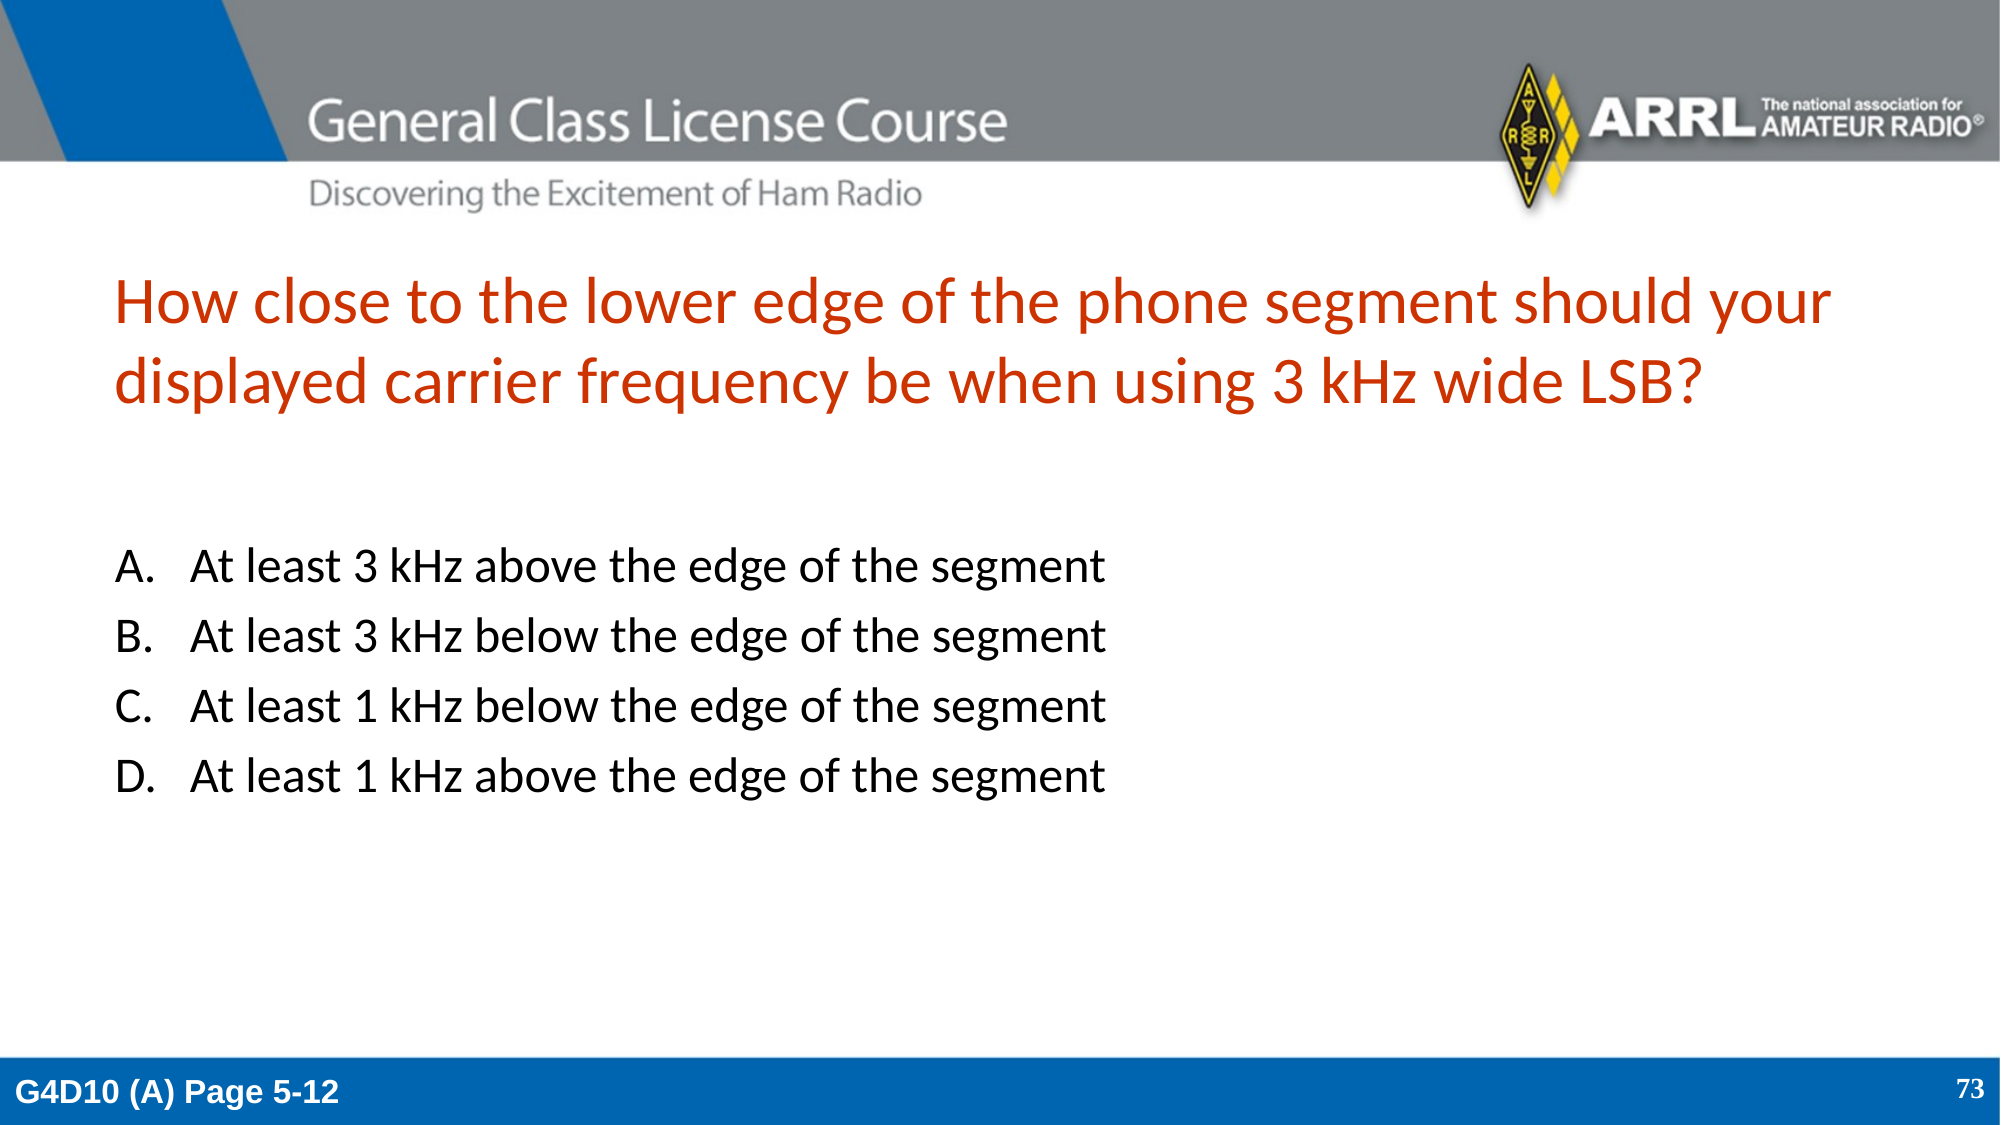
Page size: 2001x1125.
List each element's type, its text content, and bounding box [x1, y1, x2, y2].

picture [0, 0, 2001, 1125]
text_box 73 [1875, 1062, 2000, 1113]
text_box G4D10 (A) Page 5-12 [0, 1062, 1313, 1118]
title How close to the lower edge of the phone segment should your displayed carrier frequency be when using 3 kHz wide LSB? [99, 249, 1900, 468]
list At least 3 kHz above the edge of the segment At least 3 kHz below the edge of the segment At least 1 kHz below the edge of the segment At least 1 kHz above the edge of the segment [99, 525, 1900, 1005]
